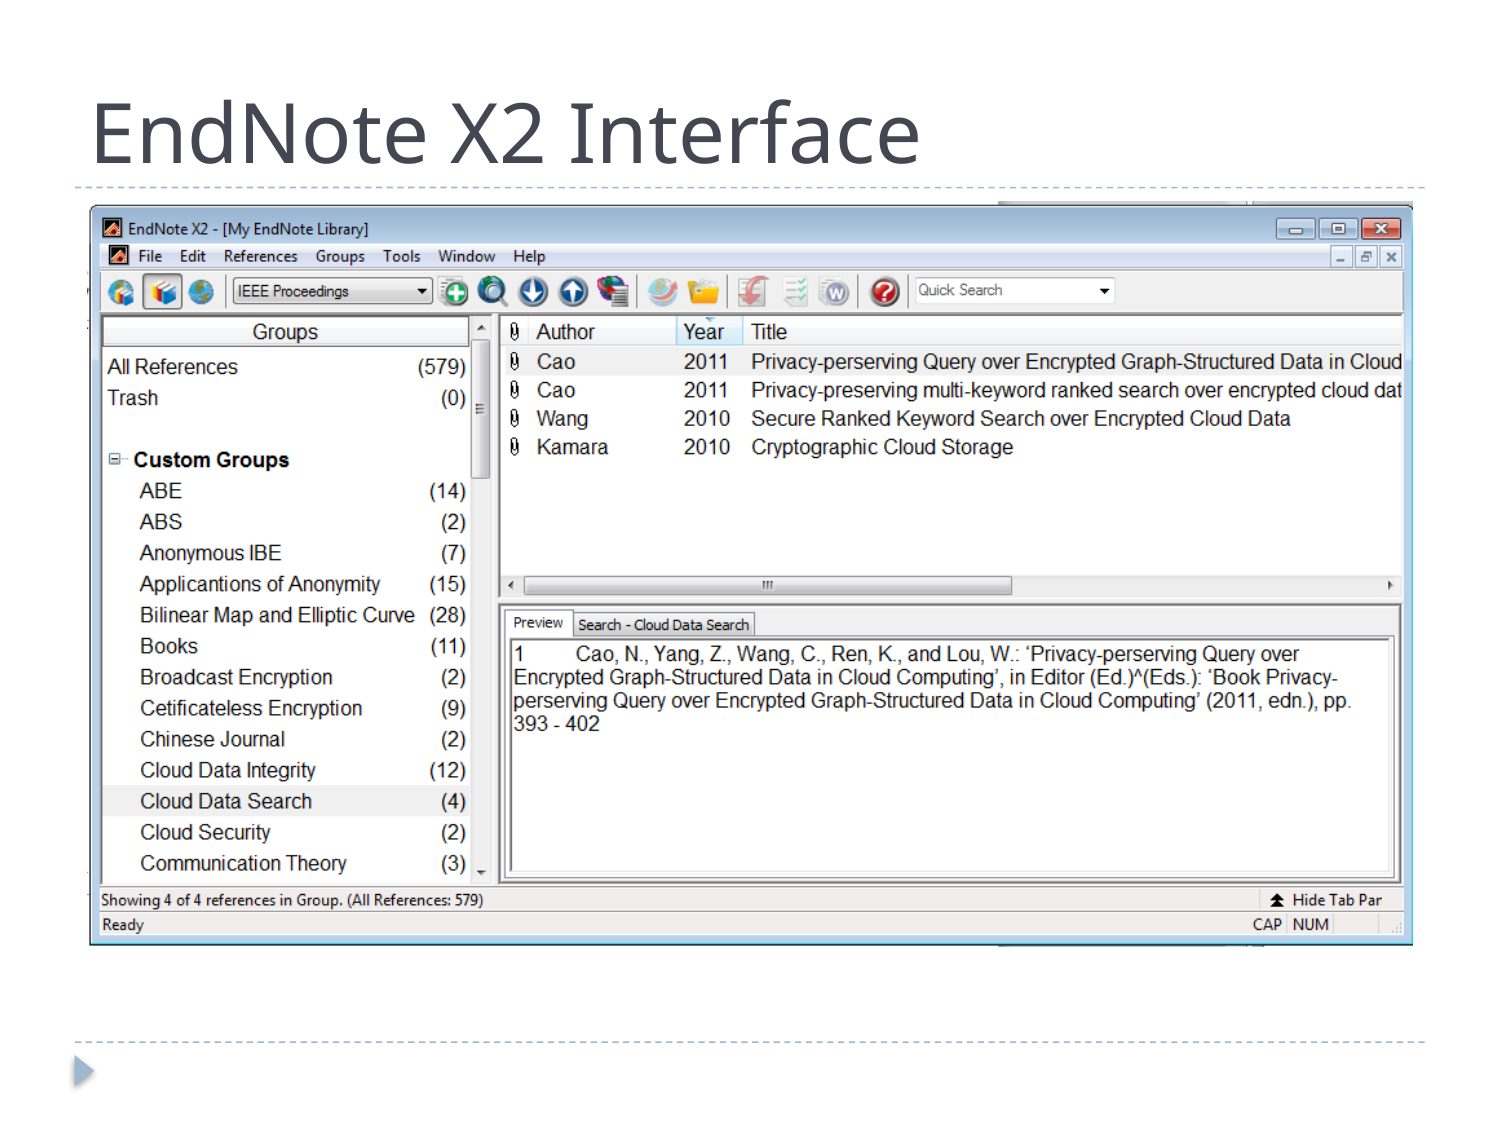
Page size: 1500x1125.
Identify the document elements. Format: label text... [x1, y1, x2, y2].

title EndNote X2 Interface [75, 24, 1425, 188]
picture [87, 201, 1413, 947]
